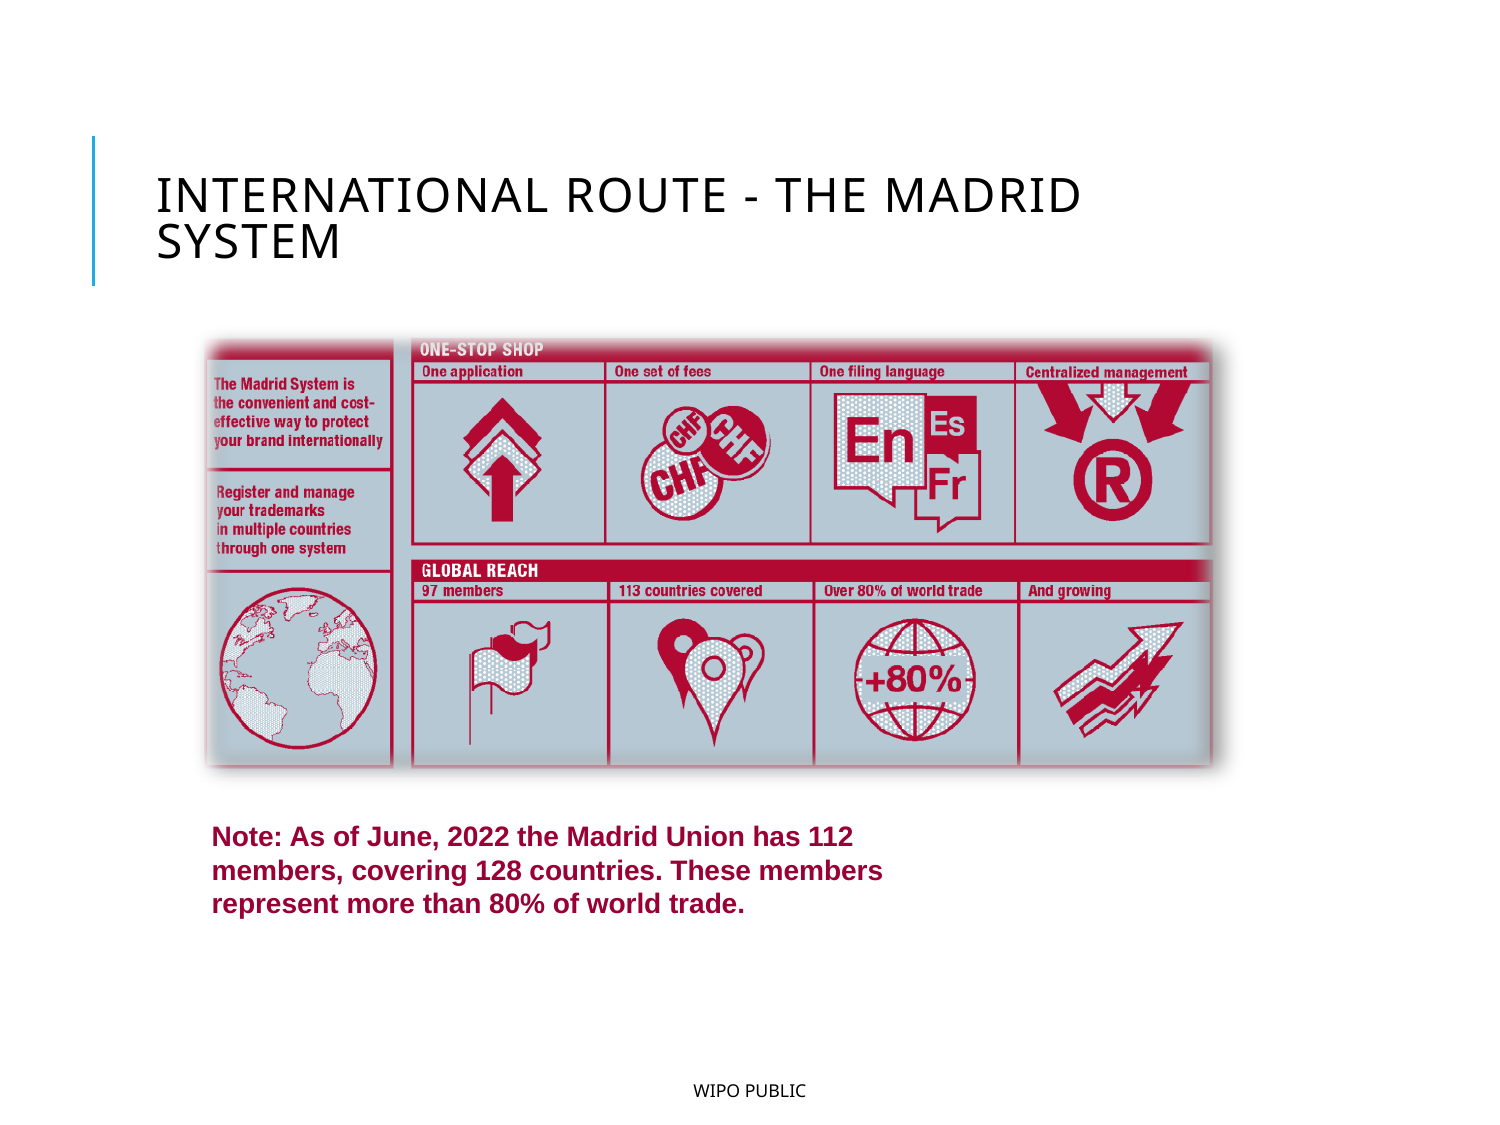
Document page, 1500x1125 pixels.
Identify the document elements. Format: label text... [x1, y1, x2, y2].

picture [196, 329, 1220, 777]
title International Route - The Madrid System [141, 168, 1242, 276]
text_box Note: As of June, 2022 the Madrid Union has 112 members, covering 128 countries. These members represent more than 80% of world trade. [196, 811, 1004, 915]
